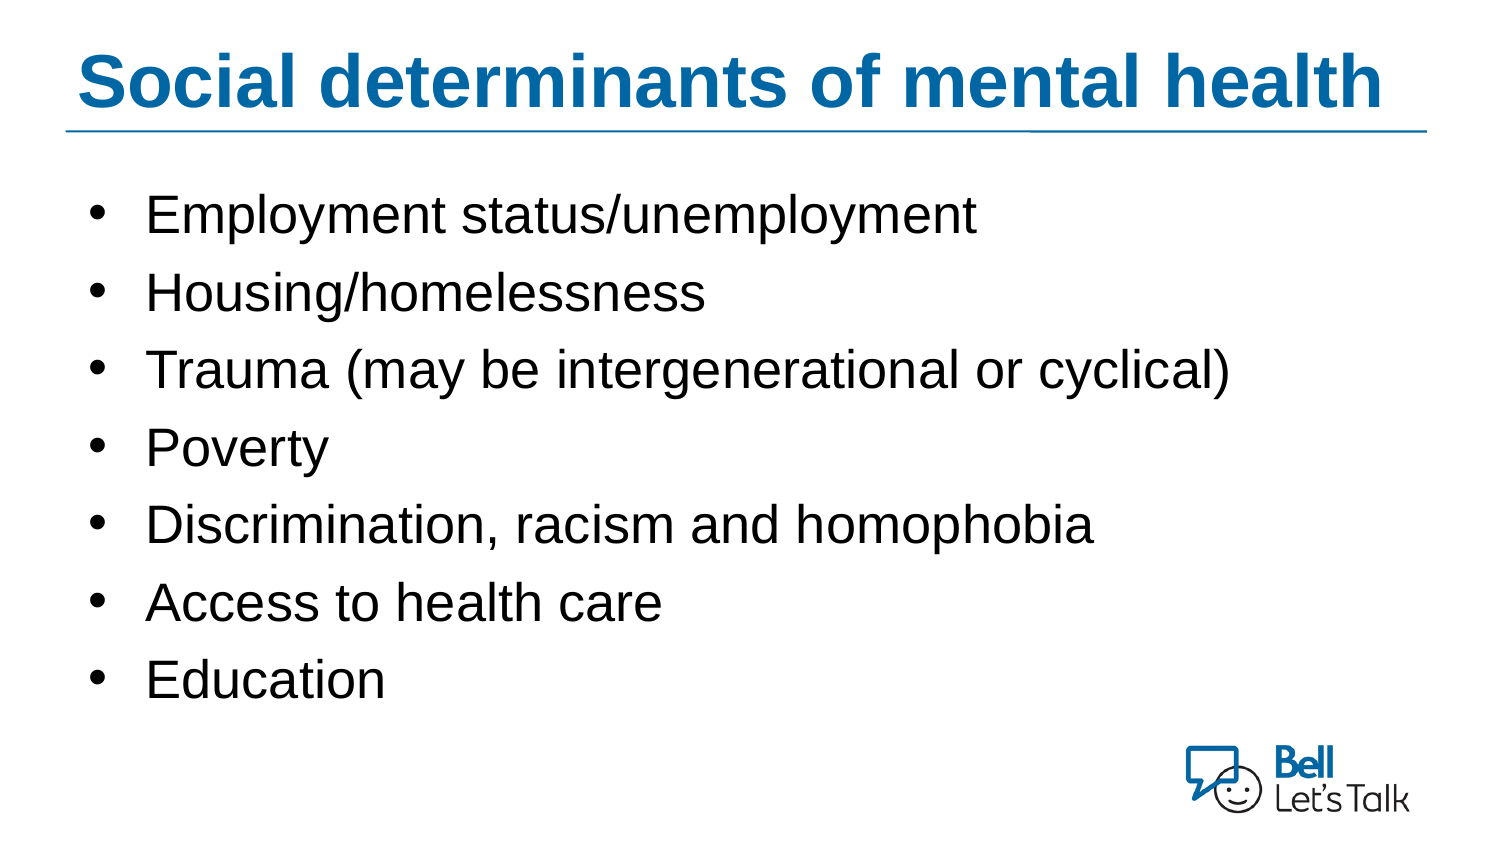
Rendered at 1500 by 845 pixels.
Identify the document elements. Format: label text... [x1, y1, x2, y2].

title Social determinants of mental health [62, 15, 1433, 123]
list Employment status/unemployment Housing/homelessness Trauma (may be intergenerational or cyclical) Poverty Discrimination, racism and homophobia Access to health care Education [73, 172, 1426, 804]
picture [1185, 804, 1410, 814]
